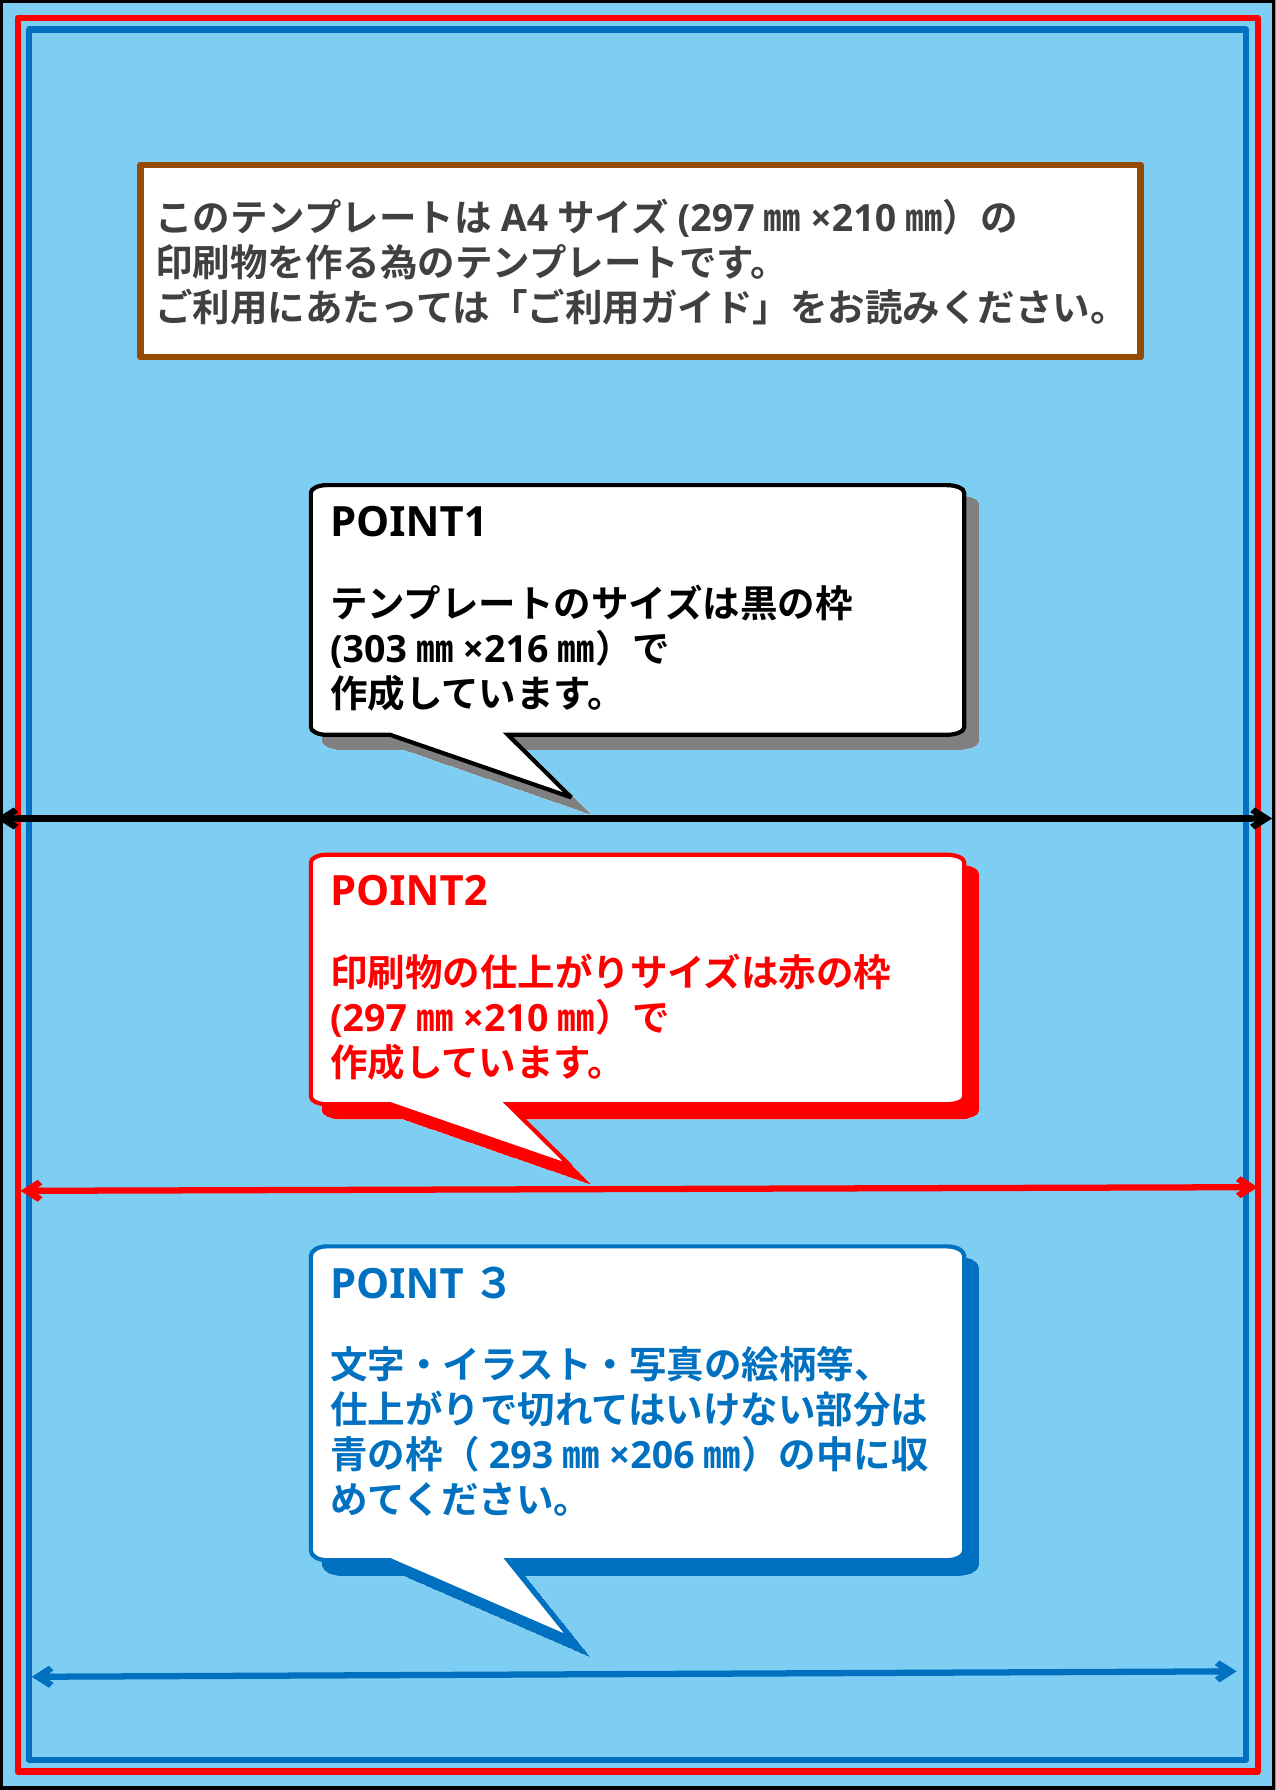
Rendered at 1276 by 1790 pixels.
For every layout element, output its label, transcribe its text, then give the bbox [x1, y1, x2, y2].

text_box [16, 827, 27, 1190]
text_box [20, 1186, 1259, 1192]
text_box [0, 0, 1276, 1790]
text_box このテンプレートはA4サイズ(297㎜×210㎜）の 印刷物を作る為のテンプレートです。 ご利用にあたっては「ご利用ガイド」をお読みください。 [139, 163, 1143, 359]
text_box [27, 27, 1248, 815]
text_box POINT2 印刷物の仕上がりサイズは赤の枠(297㎜×210㎜）で 作成しています。 [310, 854, 965, 1167]
text_box [27, 1200, 1248, 1762]
text_box POINT３ 文字・イラスト・写真の絵柄等、 仕上がりで切れてはいけない部分は 青の枠（293㎜×206㎜）の中に収めてください。 [310, 1246, 965, 1639]
text_box POINT1 テンプレートのサイズは黒の枠 (303㎜×216㎜）で 作成しています。 [310, 485, 965, 798]
text_box [16, 16, 1260, 815]
text_box [1248, 827, 1260, 1188]
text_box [31, 1671, 1237, 1678]
text_box [27, 827, 1248, 1185]
text_box [16, 1195, 1260, 1774]
